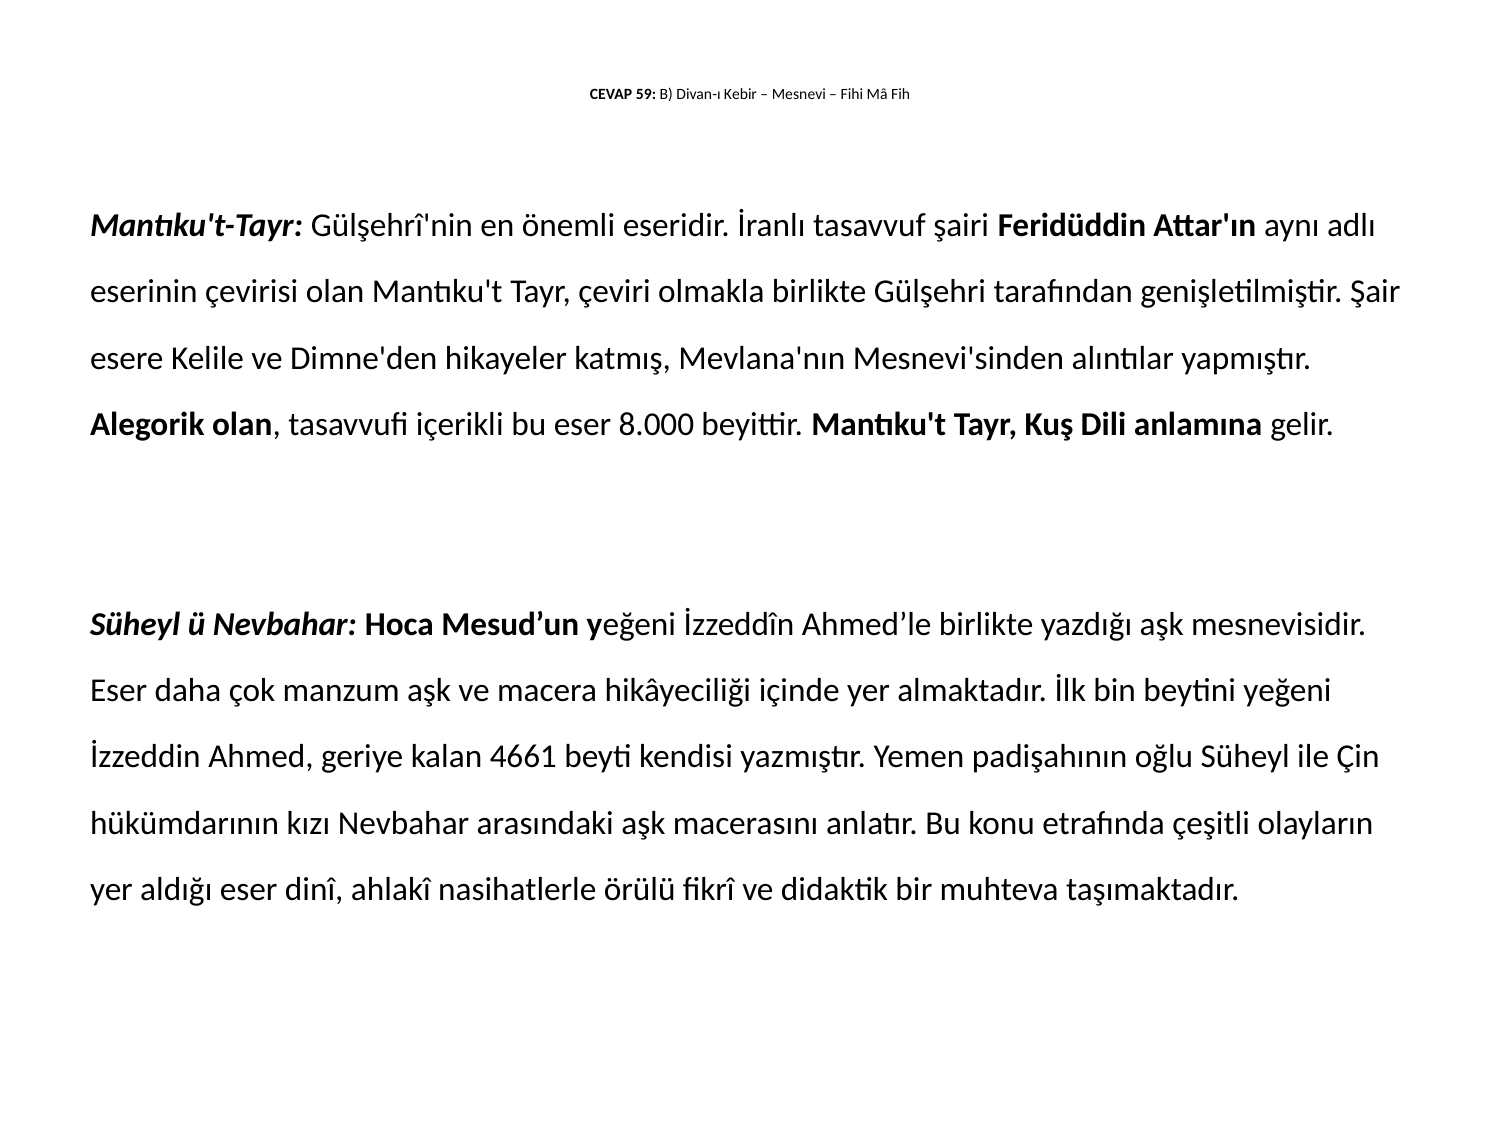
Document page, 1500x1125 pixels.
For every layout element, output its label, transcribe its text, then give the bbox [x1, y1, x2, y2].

list Mantıku't-Tayr: Gülşehrî'nin en önemli eseridir. İranlı tasavvuf şairi Feridüddin Attar'ın aynı adlı eserinin çevirisi olan Mantıku't Tayr, çeviri olmakla birlikte Gülşehri tarafından genişletilmiştir. Şair esere Kelile ve Dimne'den hikayeler katmış, Mevlana'nın Mesnevi'sinden alıntılar yapmıştır. Alegorik olan, tasavvufi içerikli bu eser 8.000 beyittir. Mantıku't Tayr, Kuş Dili anlamına gelir. Süheyl ü Nevbahar: Hoca Mesud’un yeğeni İzzeddîn Ahmed’le birlikte yazdığı aşk mesnevisidir. Eser daha çok manzum aşk ve macera hikâyeciliği içinde yer almaktadır. İlk bin beytini yeğeni İzzeddin Ahmed, geriye kalan 4661 beyti kendisi yazmıştır. Yemen padişahının oğlu Süheyl ile Çin hükümdarının kızı Nevbahar arasındaki aşk macerasını anlatır. Bu konu etrafında çeşitli olayların yer aldığı eser dinî, ahlakî nasihatlerle örülü fikrî ve didaktik bir muhteva taşımaktadır. [75, 175, 1425, 1005]
title CEVAP 59: B) Divan-ı Kebir – Mesnevi – Fihi Mâ Fih [75, 45, 1425, 141]
